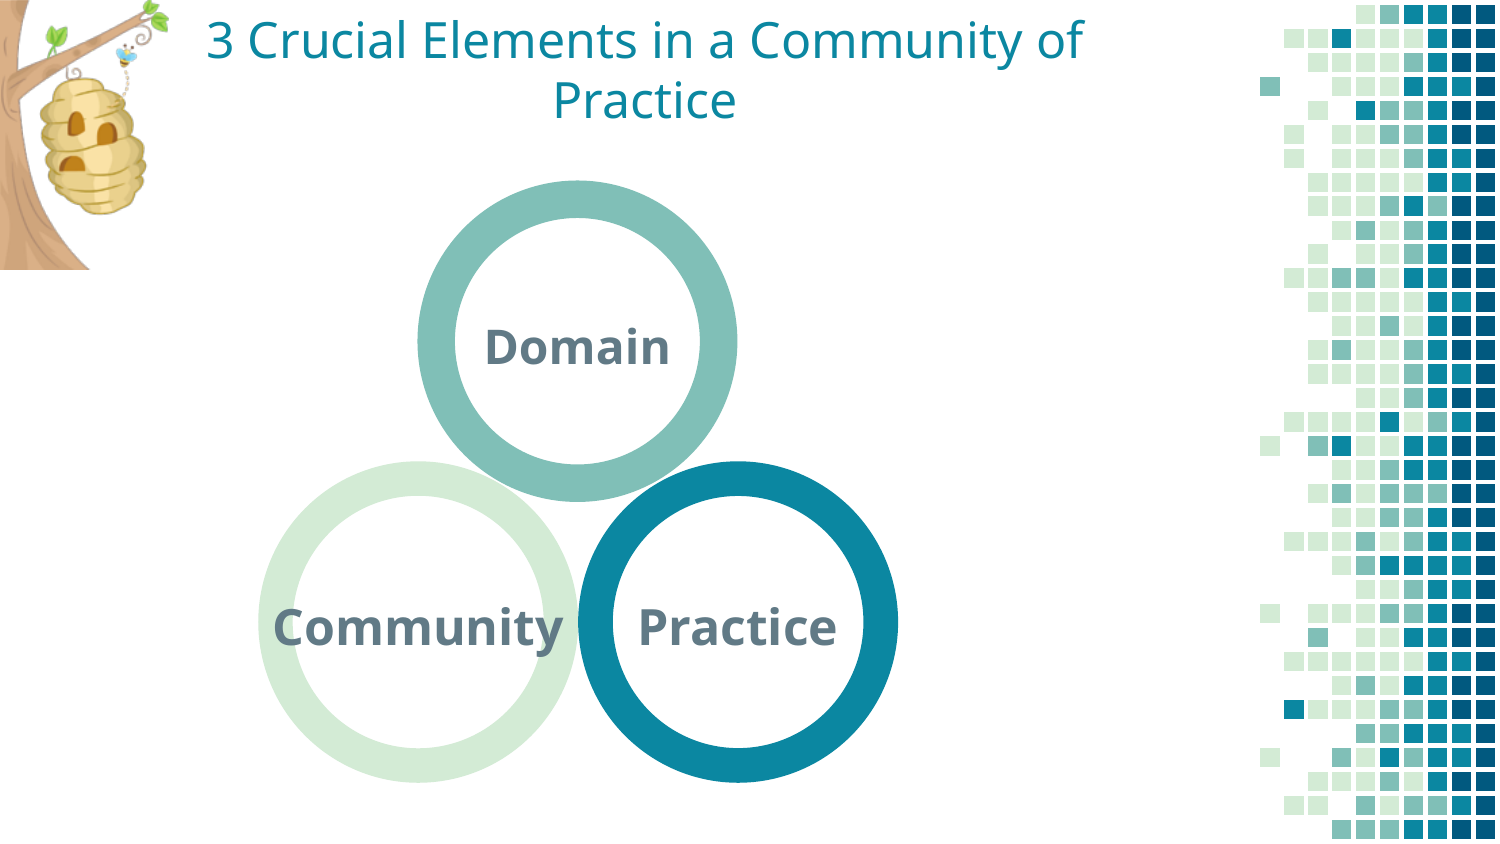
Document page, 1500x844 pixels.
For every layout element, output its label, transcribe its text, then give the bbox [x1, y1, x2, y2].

text_box Domain [451, 301, 704, 370]
picture [0, 0, 169, 270]
text_box [263, 461, 573, 580]
text_box [417, 180, 738, 502]
text_box Practice [618, 580, 863, 649]
text_box Community [219, 580, 618, 649]
text_box [260, 649, 576, 783]
text_box [580, 461, 899, 783]
title 3 Crucial Elements in a Community of Practice [173, 38, 1199, 144]
